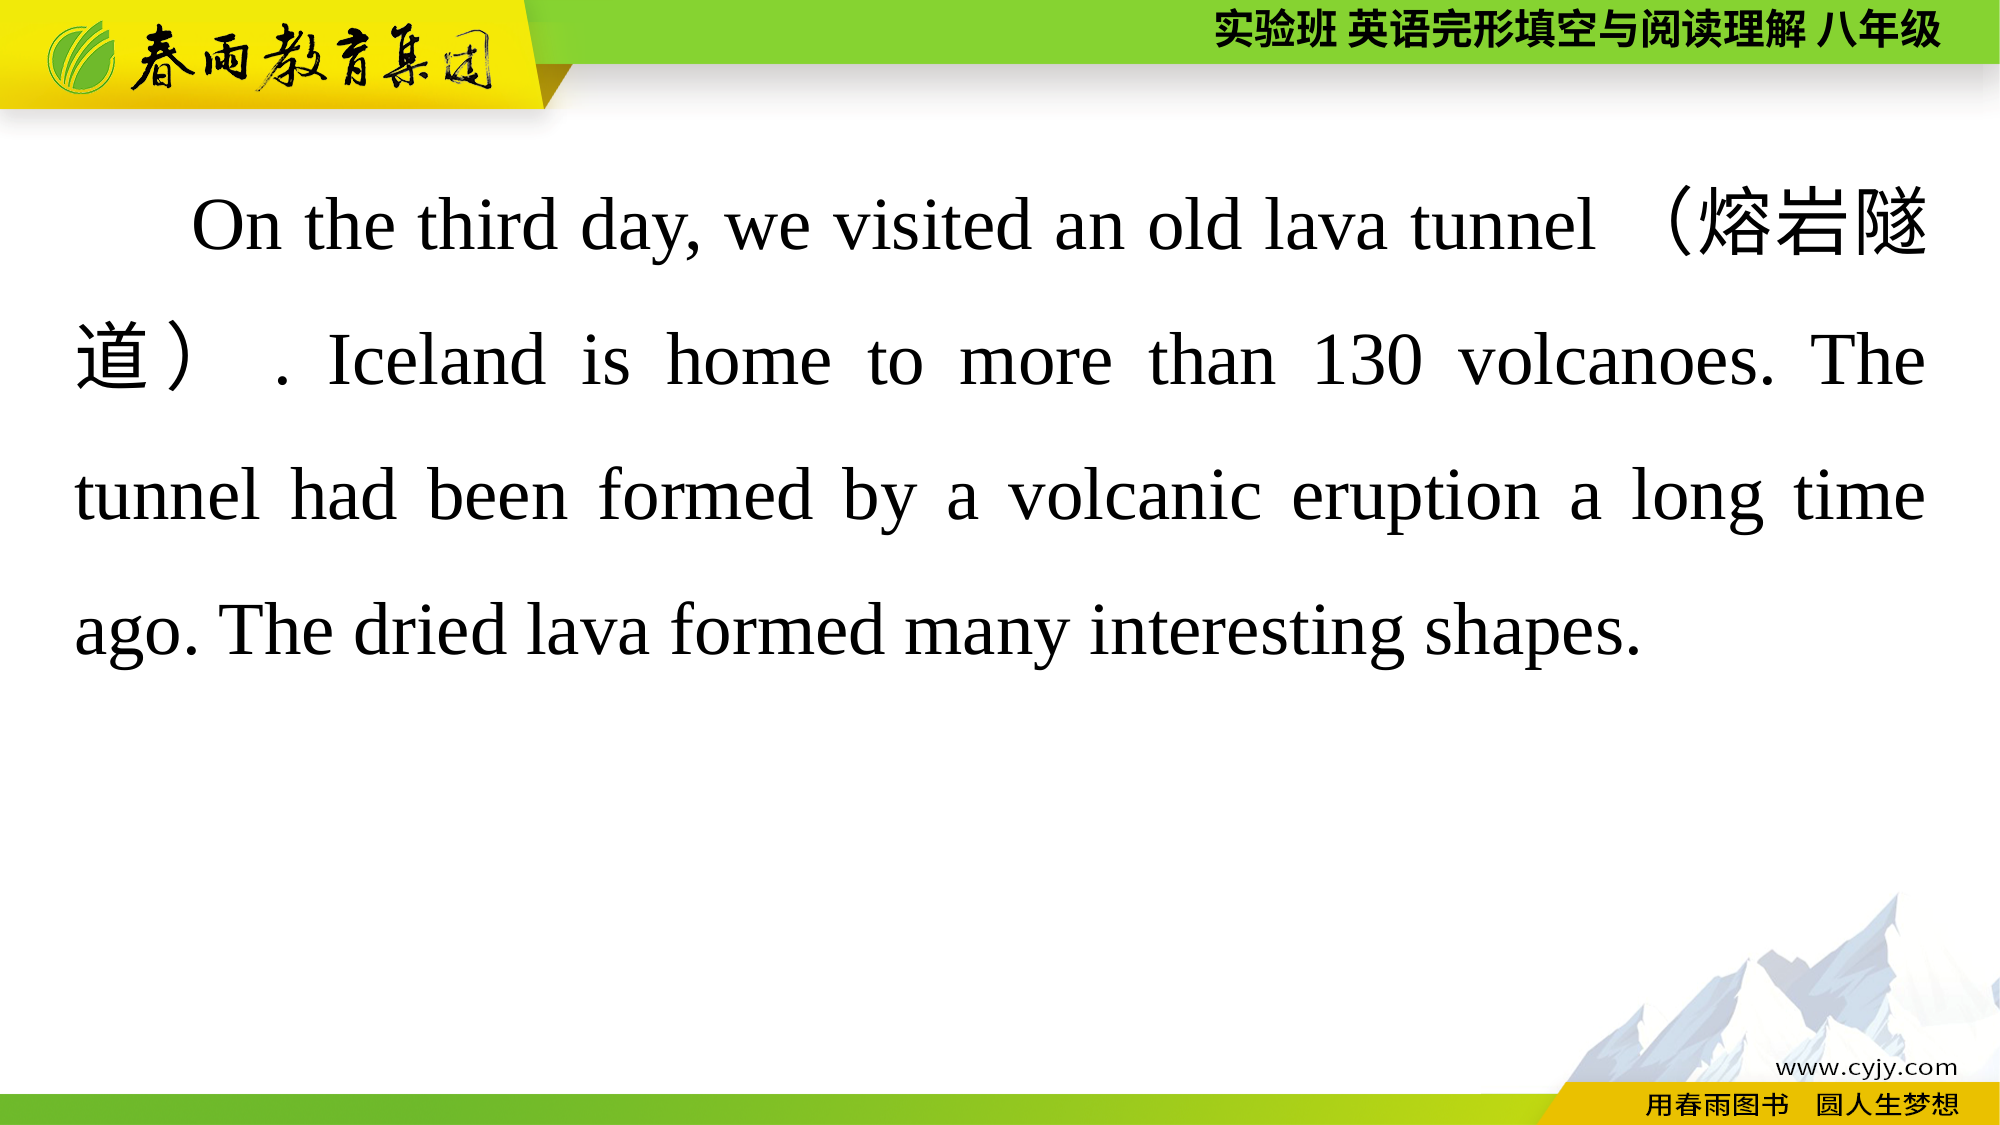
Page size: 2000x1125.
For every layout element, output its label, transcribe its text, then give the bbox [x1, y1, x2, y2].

list On the third day, we visited an old lava tunnel（熔岩隧道）. Iceland is home to more than 130 volcanoes. The tunnel had been formed by a volcanic eruption a long time ago. The dried lava formed many interesting shapes. [59, 122, 1944, 683]
picture [0, 0, 2000, 1125]
